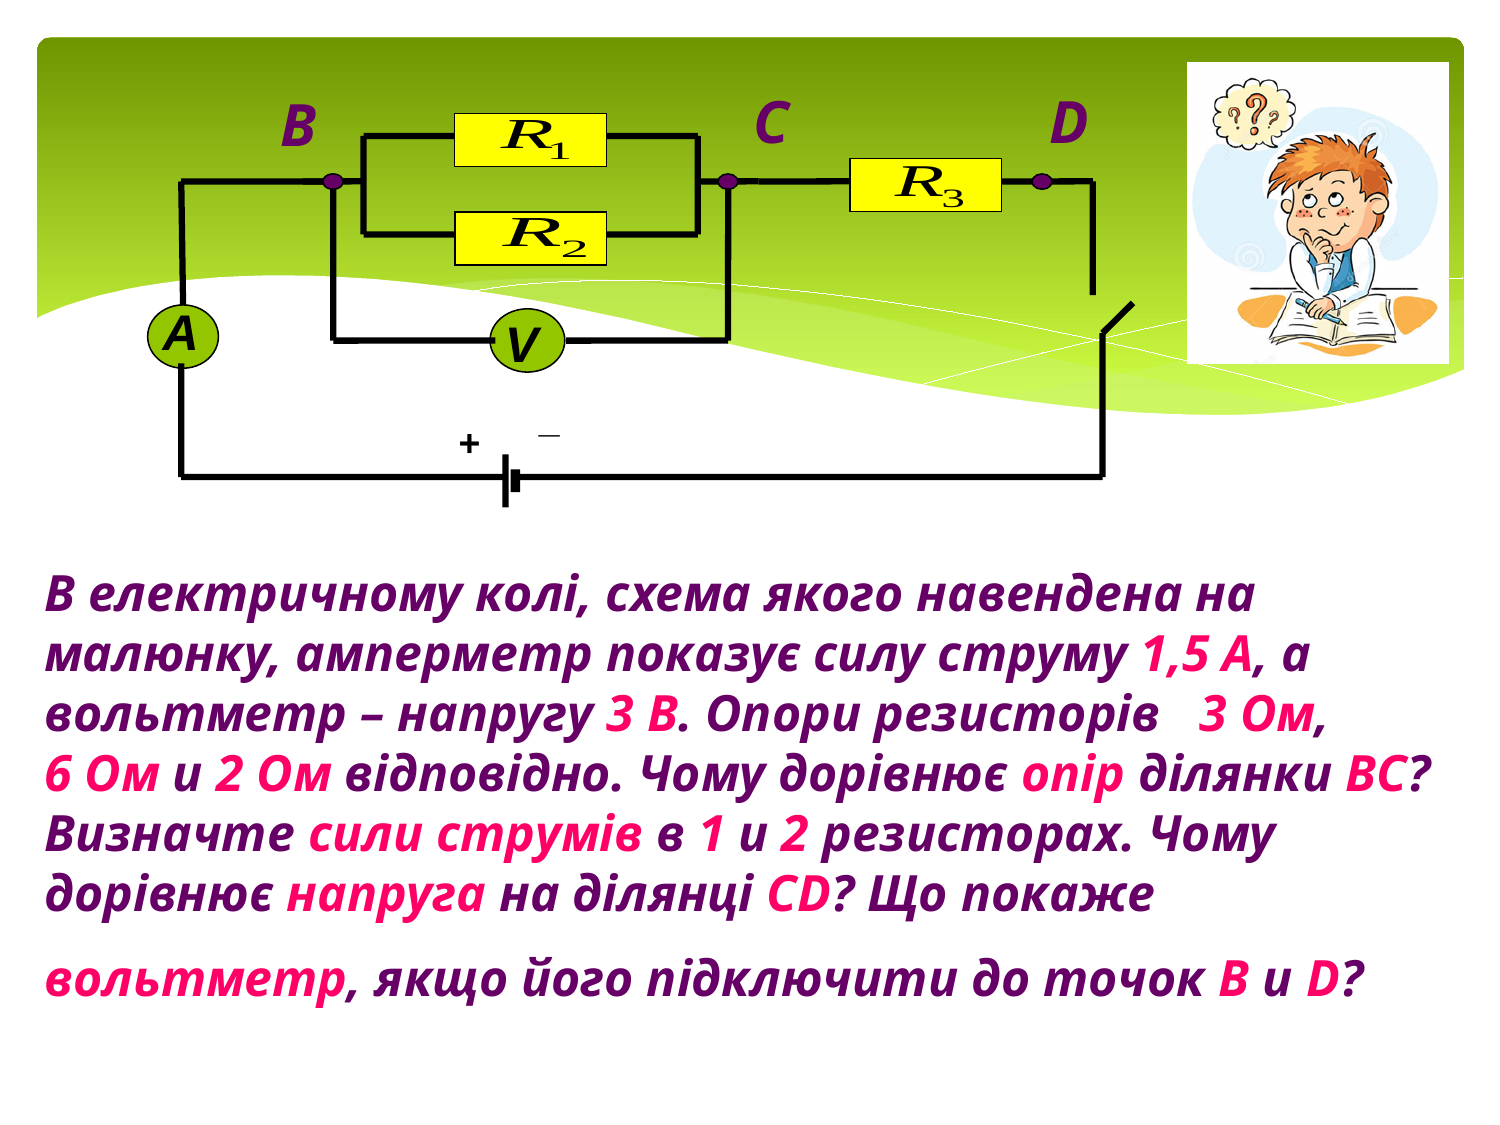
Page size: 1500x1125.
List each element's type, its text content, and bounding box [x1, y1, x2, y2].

picture [1186, 62, 1449, 364]
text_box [147, 77, 1134, 508]
title В електричному колі, схема якого навендена на малюнку, амперметр показує силу струму 1,5 А, а вольтметр – напругу 3 В. Опори резисторів 3 Ом, 6 Ом и 2 Ом відповідно. Чому дорівнює опір ділянки ВС? Визначте сили струмів в 1 и 2 резисторах. Чому дорівнює напруга на ділянці СD? Що покаже вольтметр, якщо його підключити до точок В и D? [29, 503, 1471, 1071]
